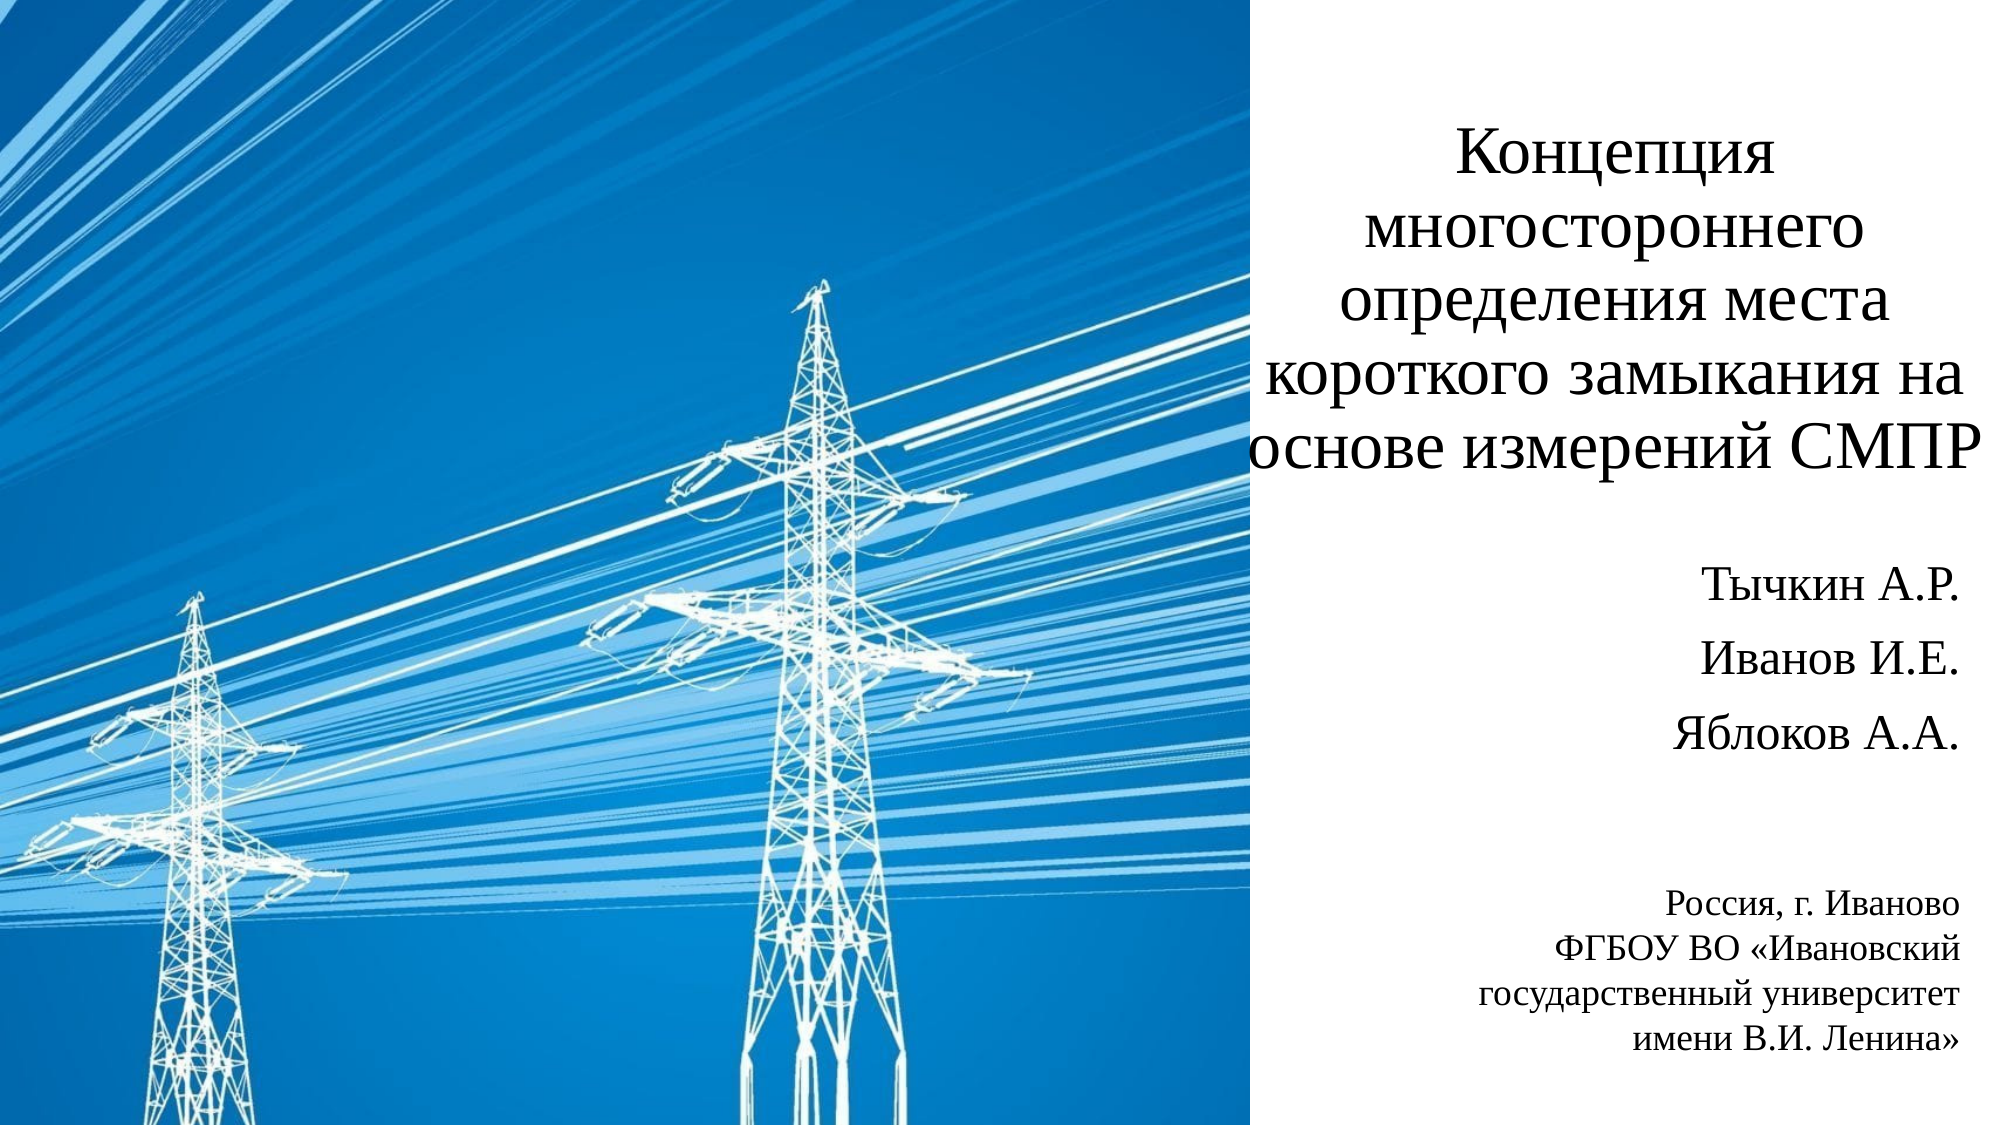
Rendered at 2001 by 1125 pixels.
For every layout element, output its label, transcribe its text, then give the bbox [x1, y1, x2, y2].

text_box Россия, г. Иваново ФГБОУ ВО «Ивановский государственный университет имени В.И. Ленина» [1356, 870, 1976, 1065]
subtitle Тычкин А.Р. Иванов И.Е. Яблоков А.А. [1433, 549, 1976, 812]
title Концепция многостороннего определения места короткого замыкания на основе измерений СМПР [1250, 98, 2000, 491]
picture [0, 0, 1250, 1125]
